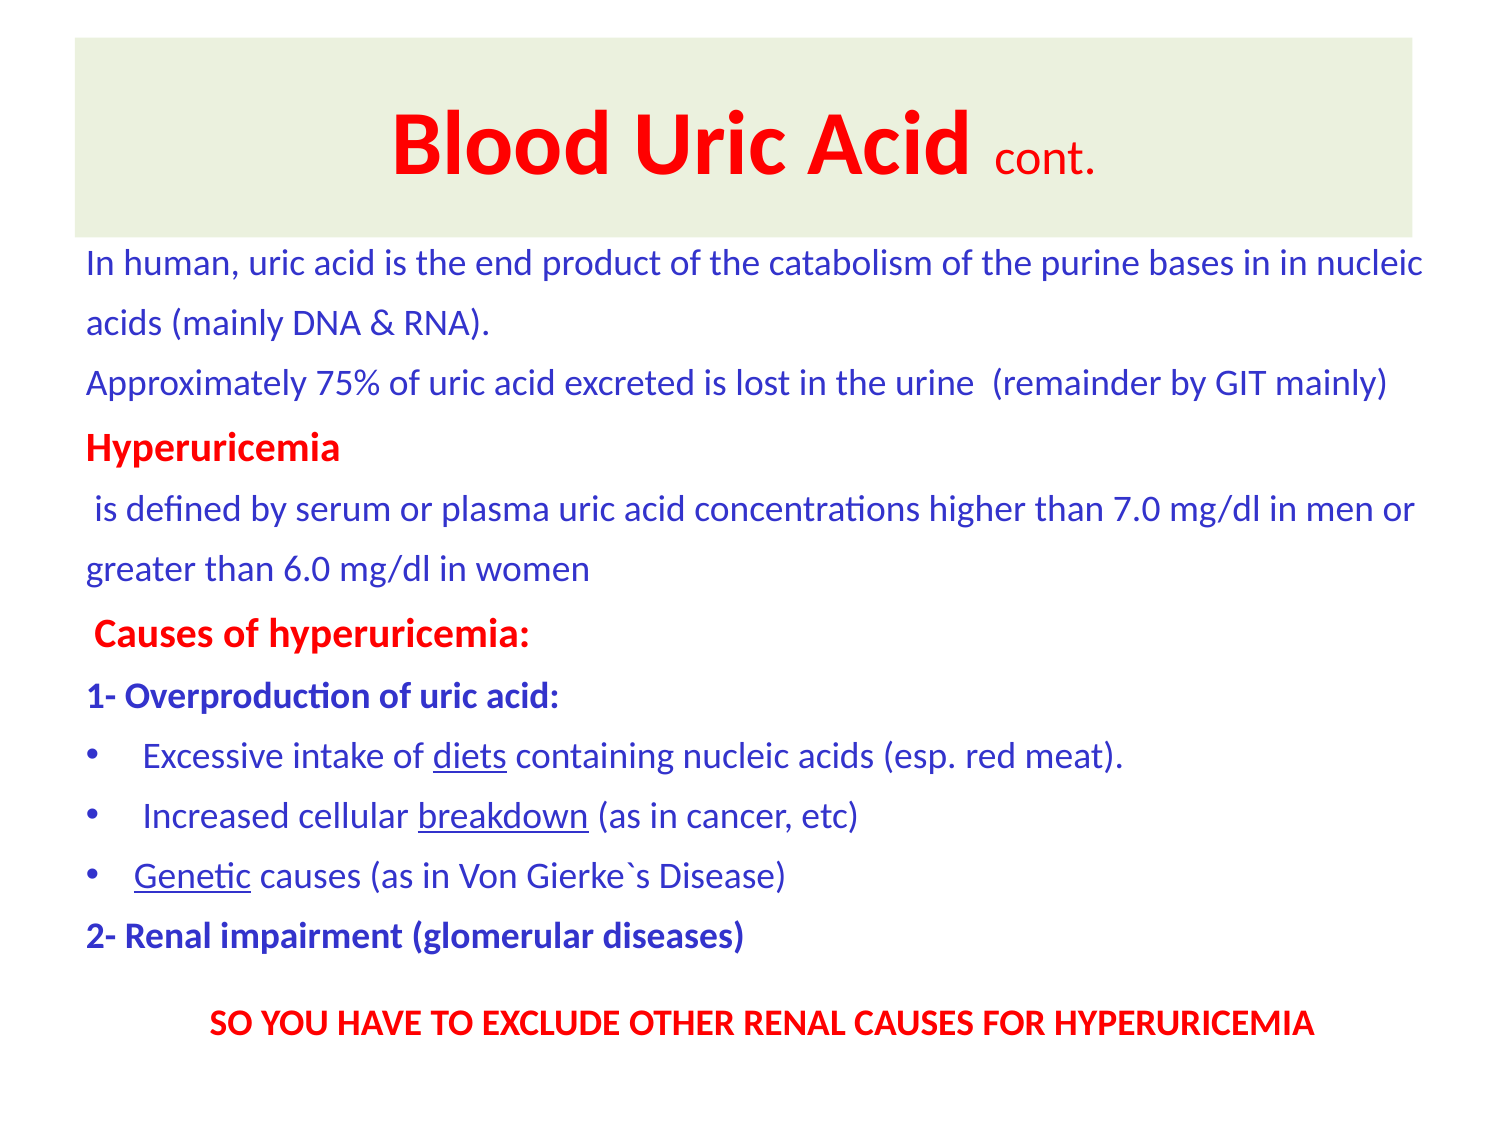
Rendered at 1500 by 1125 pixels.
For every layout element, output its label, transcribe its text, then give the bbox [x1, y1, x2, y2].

text_box In human, uric acid is the end product of the catabolism of the purine bases in in nucleic acids (mainly DNA & RNA). Approximately 75% of uric acid excreted is lost in the urine (remainder by GIT mainly) Hyperuricemia is defined by serum or plasma uric acid concentrations higher than 7.0 mg/dl in men or greater than 6.0 mg/dl in women Causes of hyperuricemia: 1- Overproduction of uric acid: Excessive intake of diets containing nucleic acids (esp. red meat). Increased cellular breakdown (as in cancer, etc) Genetic causes (as in Von Gierke`s Disease) 2- Renal impairment (glomerular diseases) SO YOU HAVE TO EXCLUDE OTHER RENAL CAUSES FOR HYPERURICEMIA [62, 230, 1463, 1051]
text_box Blood Uric Acid cont. [73, 35, 1414, 240]
